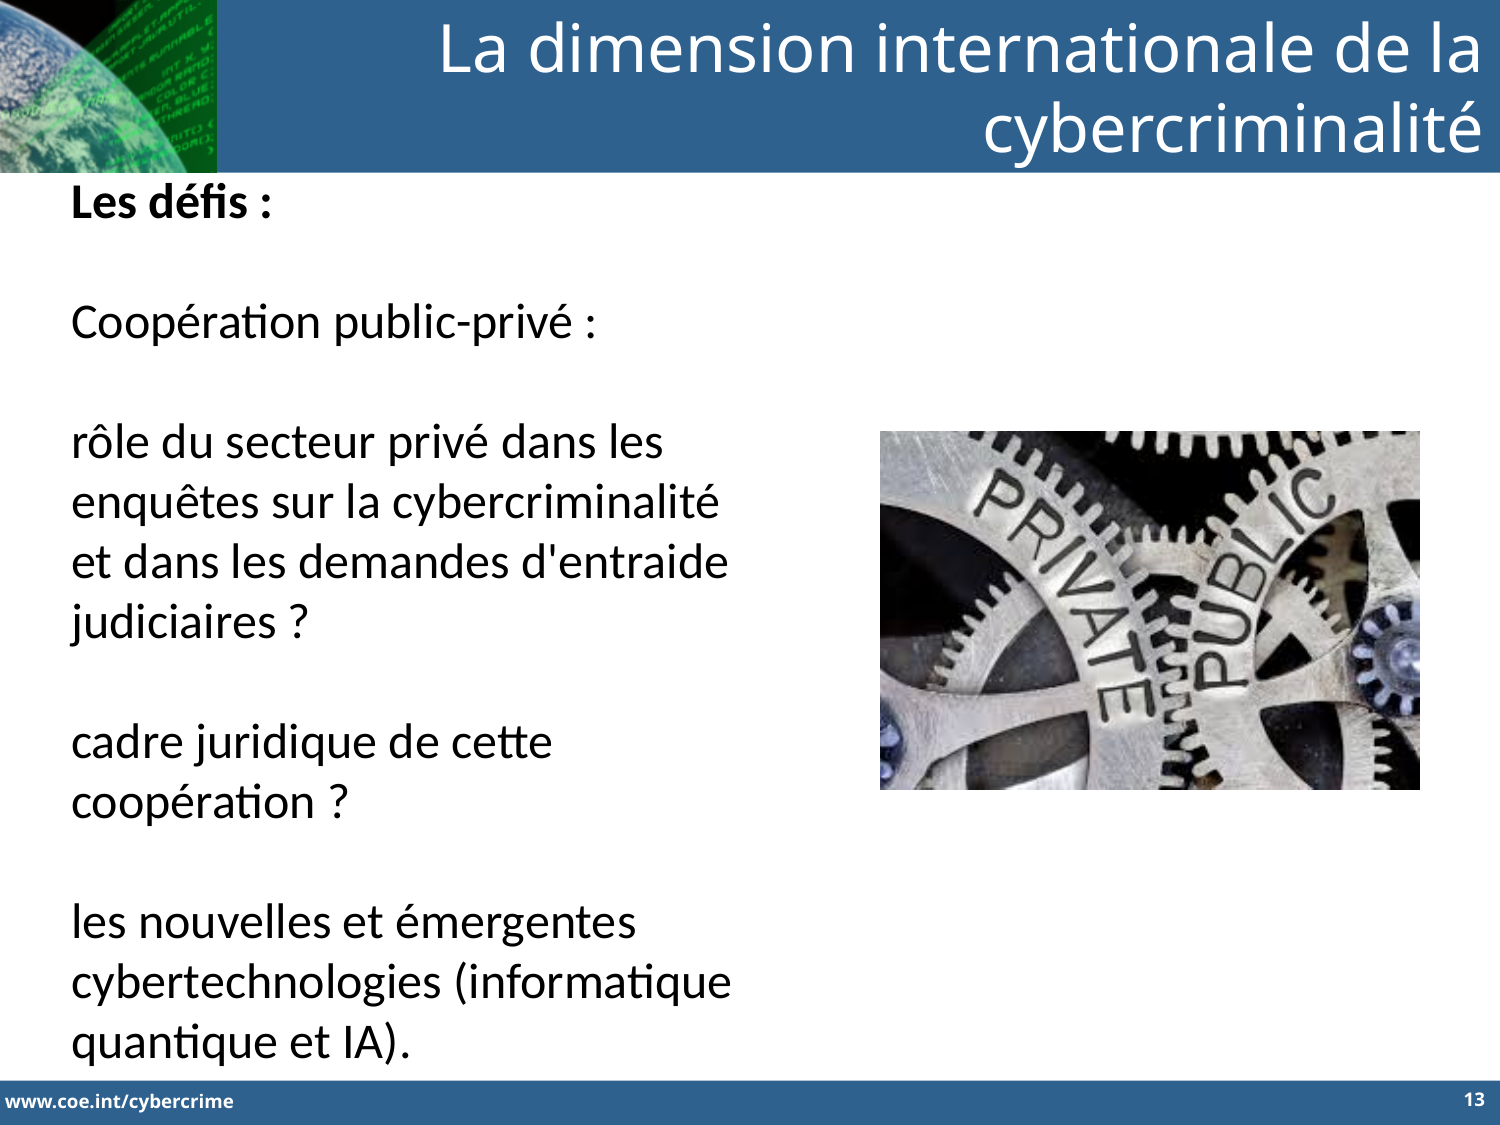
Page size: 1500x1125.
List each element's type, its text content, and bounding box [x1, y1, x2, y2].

text_box Les défis : Coopération public-privé : rôle du secteur privé dans les enquêtes sur la cybercriminalité et dans les demandes d'entraide judiciaires ? cadre juridique de cette coopération ? les nouvelles et émergentes cybertechnologies (informatique quantique et IA). [56, 161, 788, 1125]
picture [880, 431, 1420, 790]
text_box La dimension internationale de la cybercriminalité [329, 9, 1500, 162]
picture [0, 1, 217, 173]
slide_number 13 [1149, 1079, 1500, 1125]
